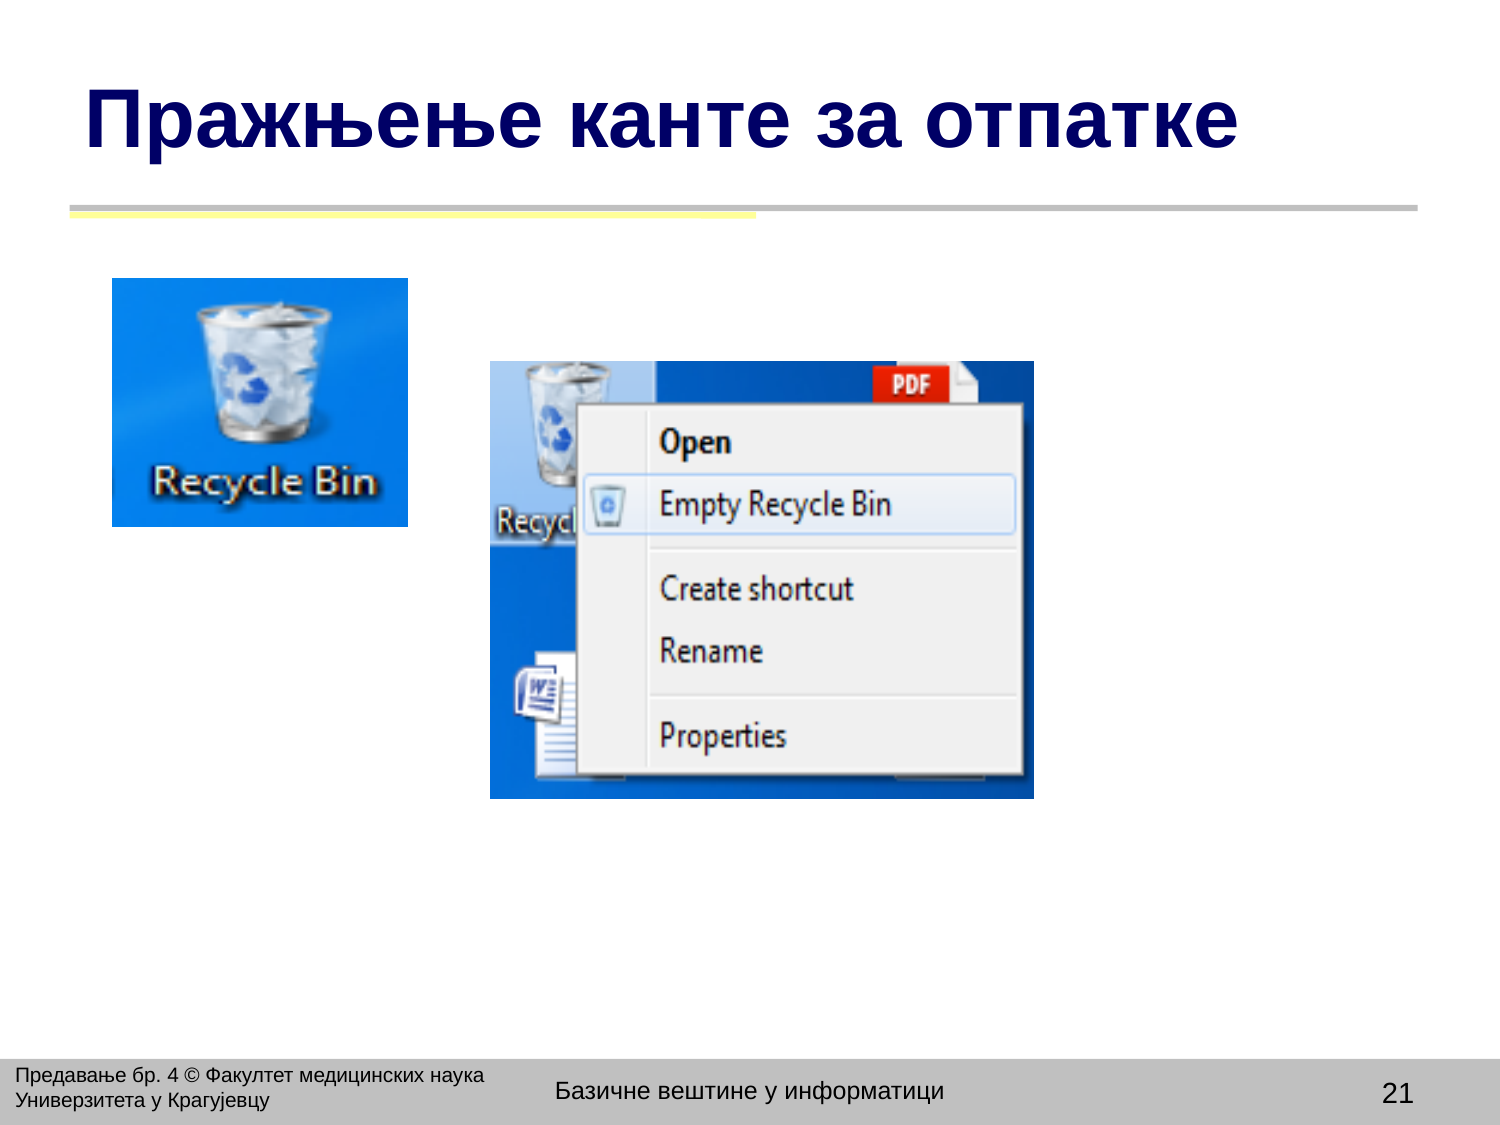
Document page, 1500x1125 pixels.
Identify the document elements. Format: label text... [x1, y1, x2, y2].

footer Базичне вештине у информатици [512, 1066, 988, 1125]
picture [111, 278, 408, 528]
slide_number 21 [1079, 1066, 1430, 1125]
title Пражњење канте за отпатке [69, 19, 1426, 208]
slide_number Предавање бр. 4 © Факултет медицинских наука Универзитета у Крагујевцу [0, 1053, 617, 1108]
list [489, 361, 1034, 799]
